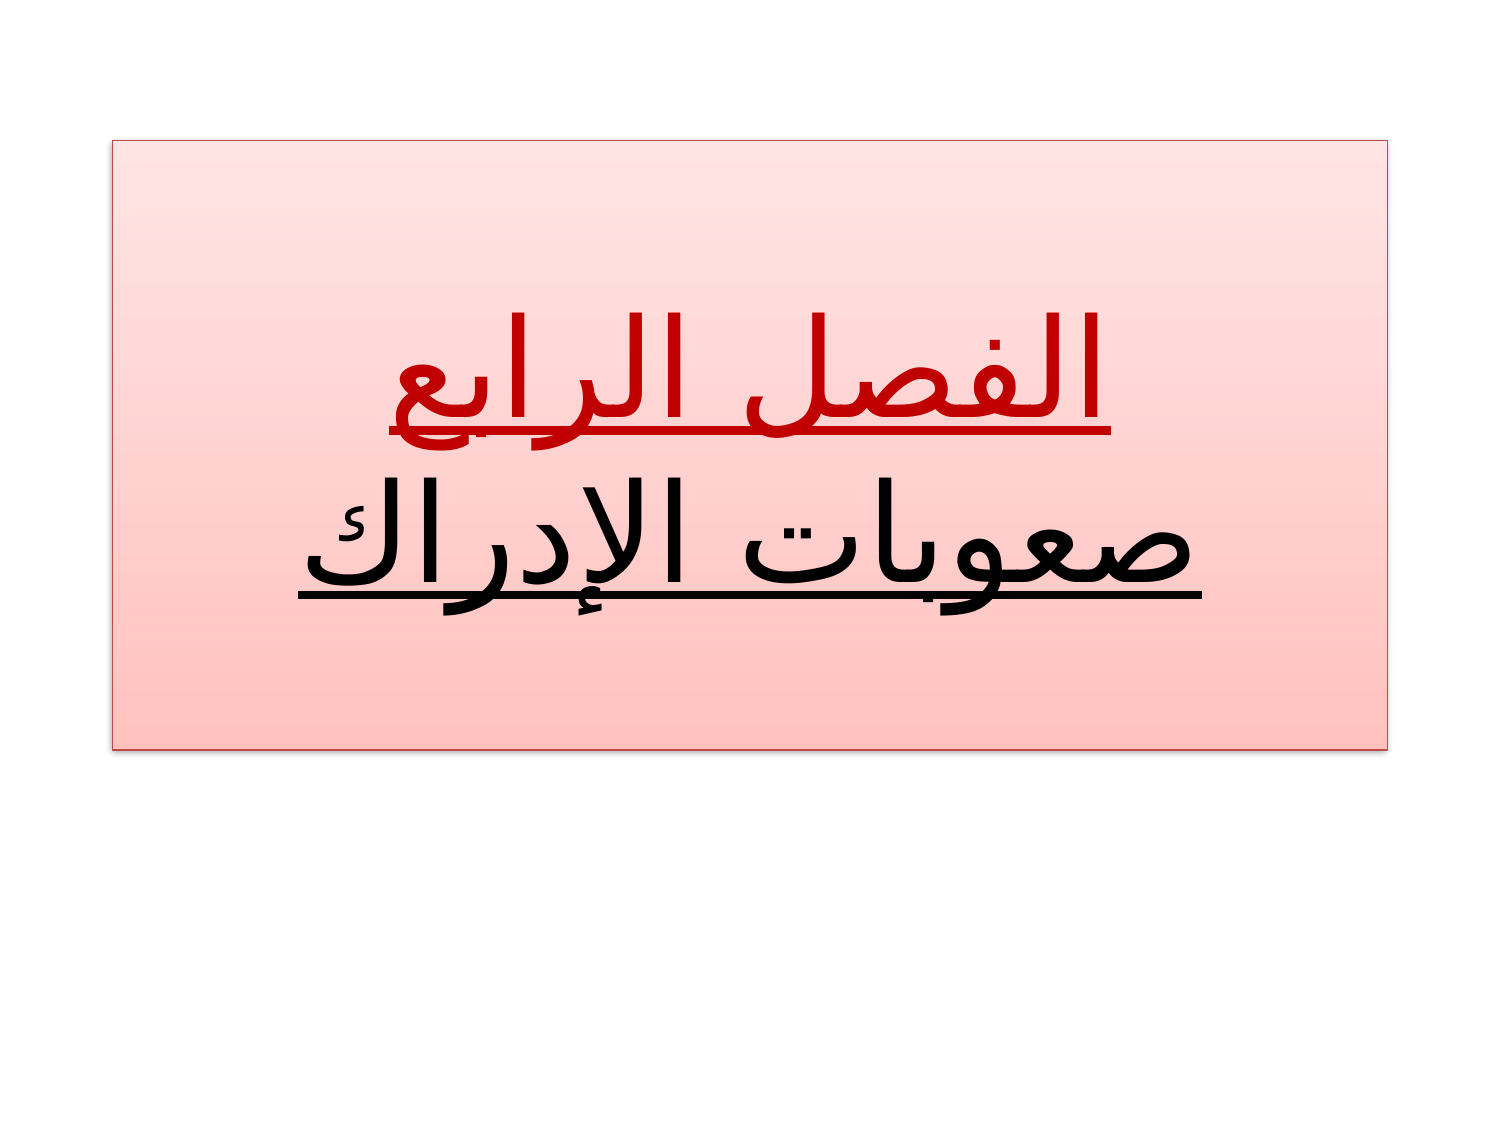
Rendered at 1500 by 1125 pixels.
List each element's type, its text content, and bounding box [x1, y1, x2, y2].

title الفصل الرابع صعوبات الإدراك [112, 140, 1388, 751]
